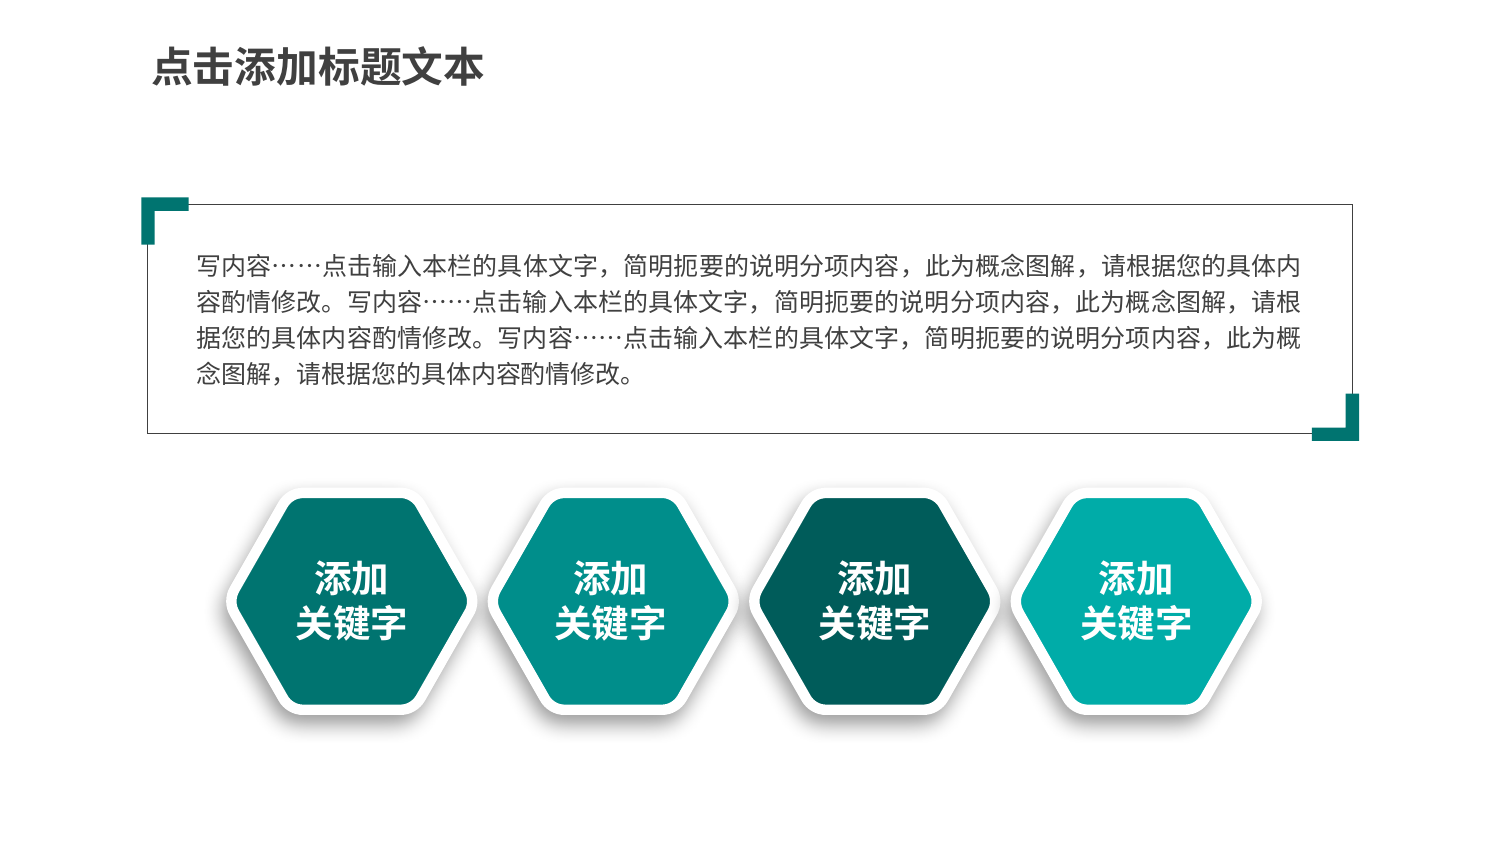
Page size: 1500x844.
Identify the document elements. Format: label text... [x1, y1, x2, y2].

text_box [231, 492, 473, 710]
text_box 添加 关键字 [795, 555, 955, 646]
text_box [1015, 492, 1257, 710]
text_box 添加 关键字 [1056, 555, 1216, 646]
text_box [492, 492, 734, 710]
text_box [754, 492, 996, 710]
text_box 点击添加标题文本 [136, 33, 501, 99]
text_box [140, 196, 190, 246]
text_box [146, 204, 1354, 435]
text_box 添加 关键字 [272, 555, 432, 646]
text_box 添加 关键字 [531, 555, 691, 646]
text_box [1311, 393, 1360, 442]
text_box 写内容……点击输入本栏的具体文字，简明扼要的说明分项内容，此为概念图解，请根据您的具体内容酌情修改。写内容……点击输入本栏的具体文字，简明扼要的说明分项内容，此为概念图解，请根据您的具体内容酌情修改。写内容……点击输入本栏的具体文字，简明扼要的说明分项内容，此为概念图解，请根据您的具体内容酌情修改。 [196, 244, 1304, 389]
